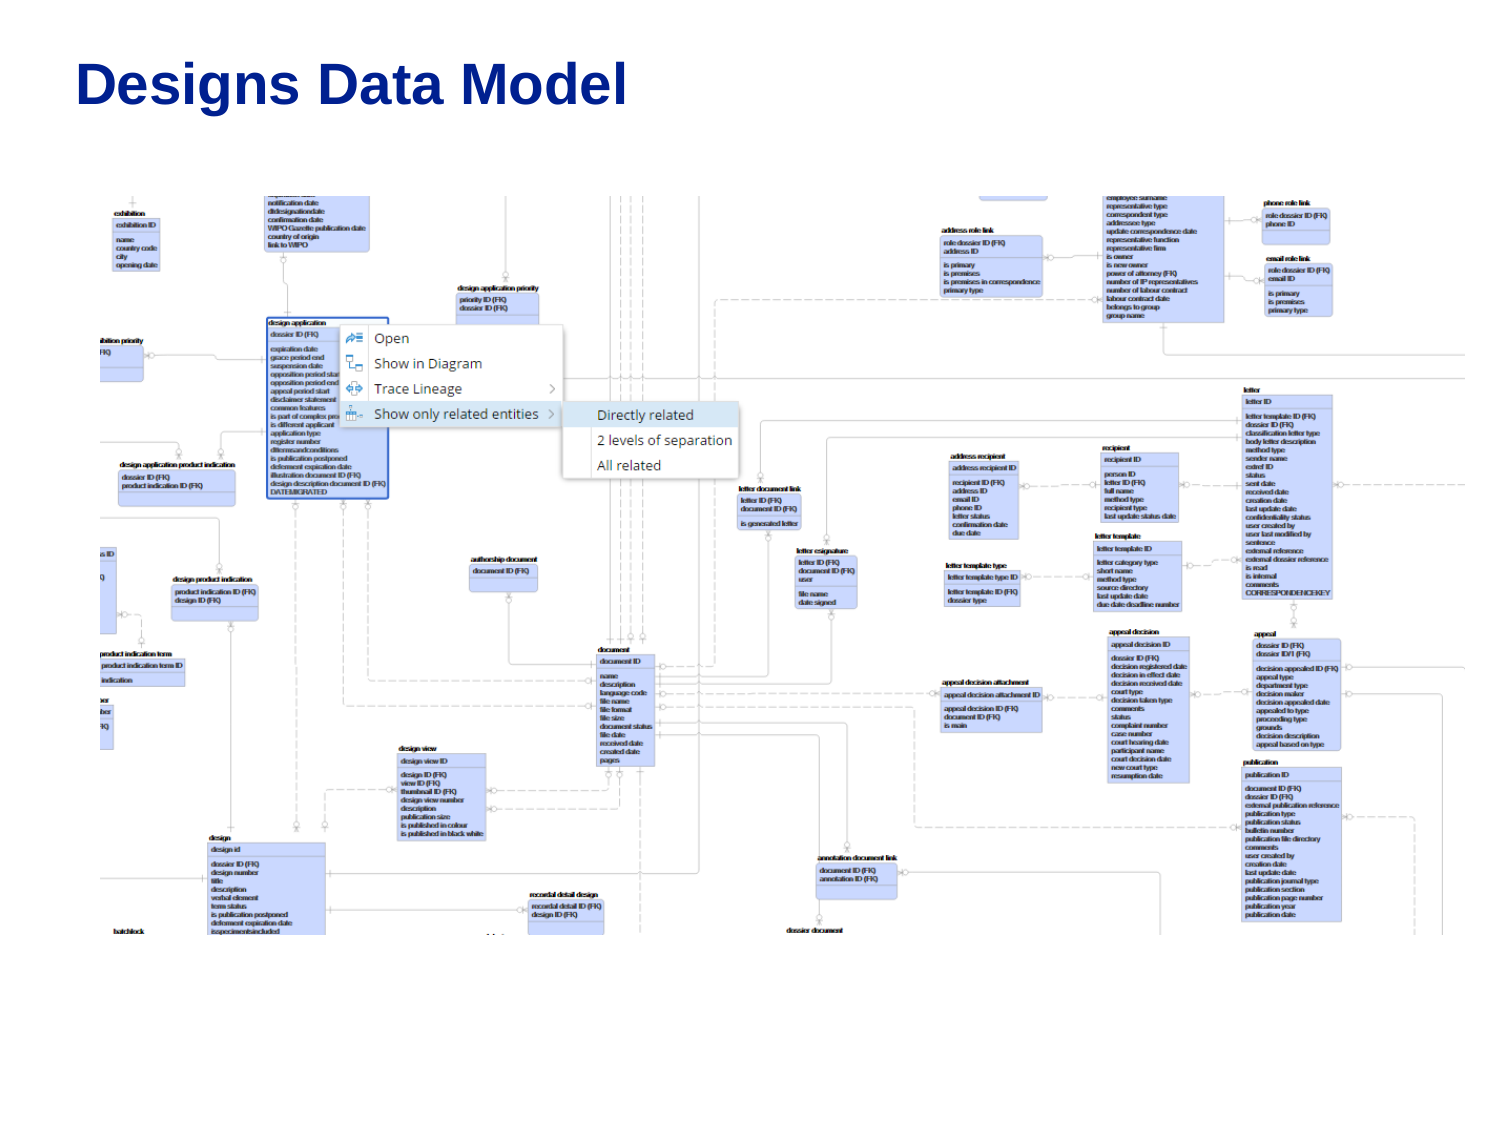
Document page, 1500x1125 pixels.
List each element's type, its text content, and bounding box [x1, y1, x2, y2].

title Designs Data Model [74, 45, 1426, 222]
picture [100, 195, 1465, 935]
